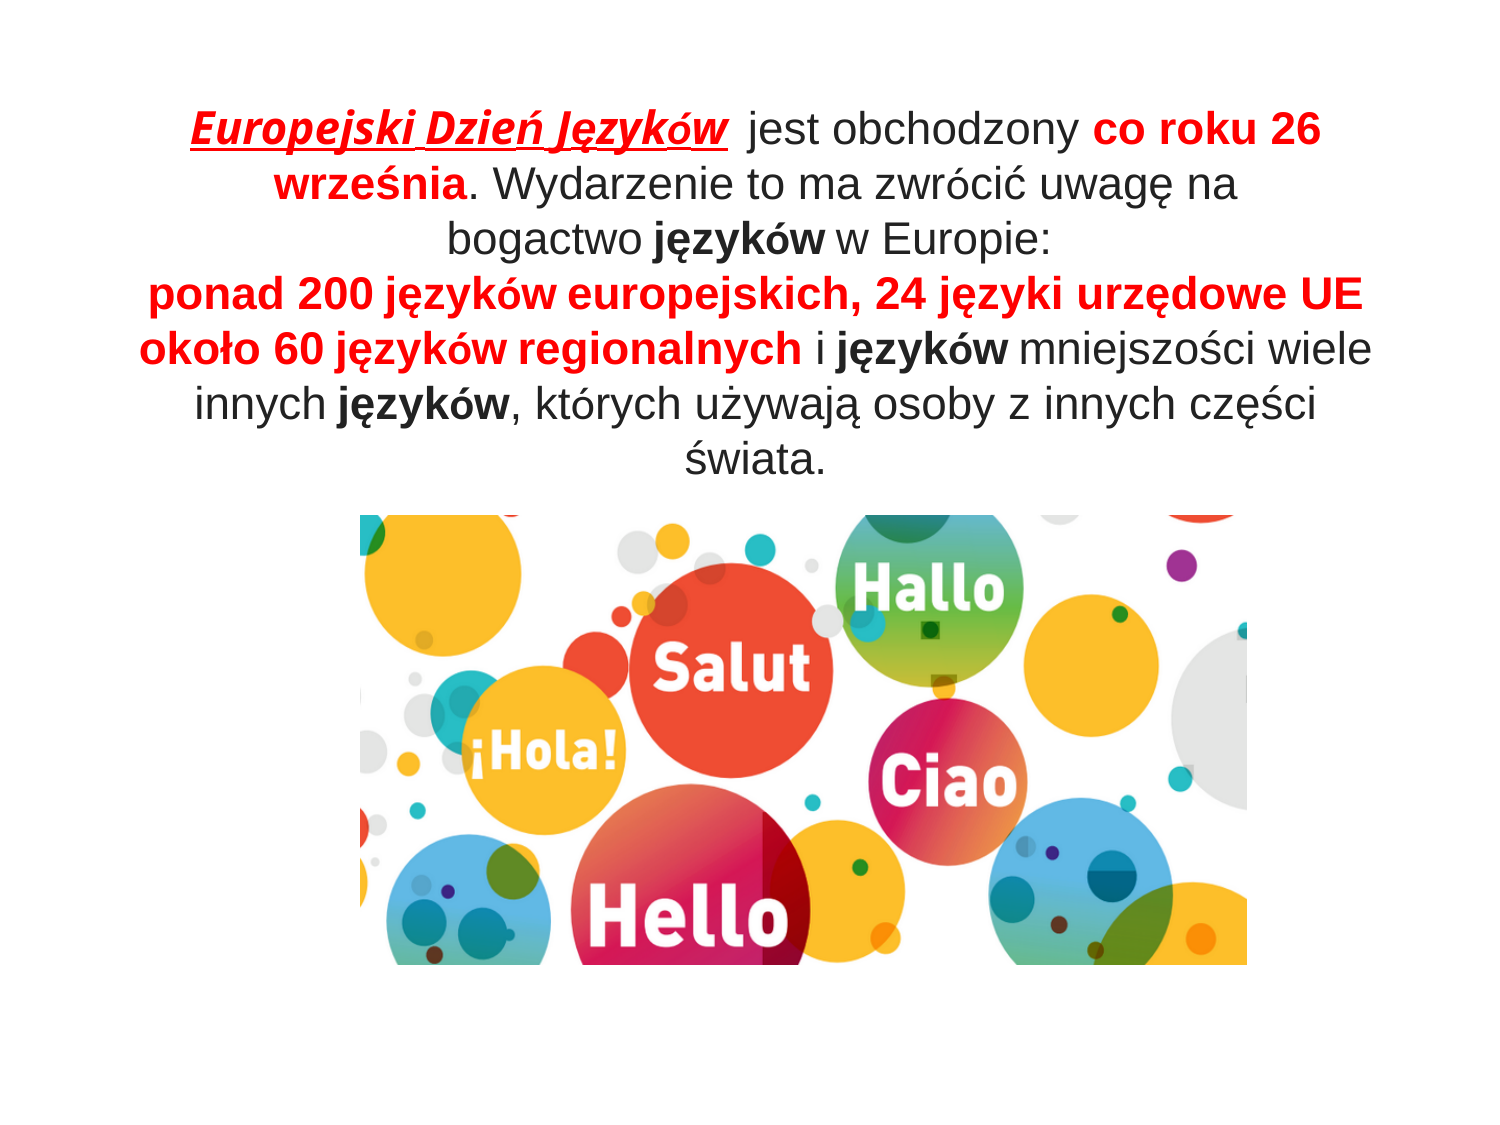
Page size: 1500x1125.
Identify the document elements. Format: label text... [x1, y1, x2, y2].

text_box Europejski Dzień Języków jest obchodzony co roku 26 września. Wydarzenie to ma zwrócić uwagę na bogactwo języków w Europie: ponad 200 języków europejskich, 24 języki urzędowe UE około 60 języków regionalnych i języków mniejszości wiele innych języków, których używają osoby z innych części świata. [112, 91, 1400, 491]
picture [359, 514, 1247, 965]
